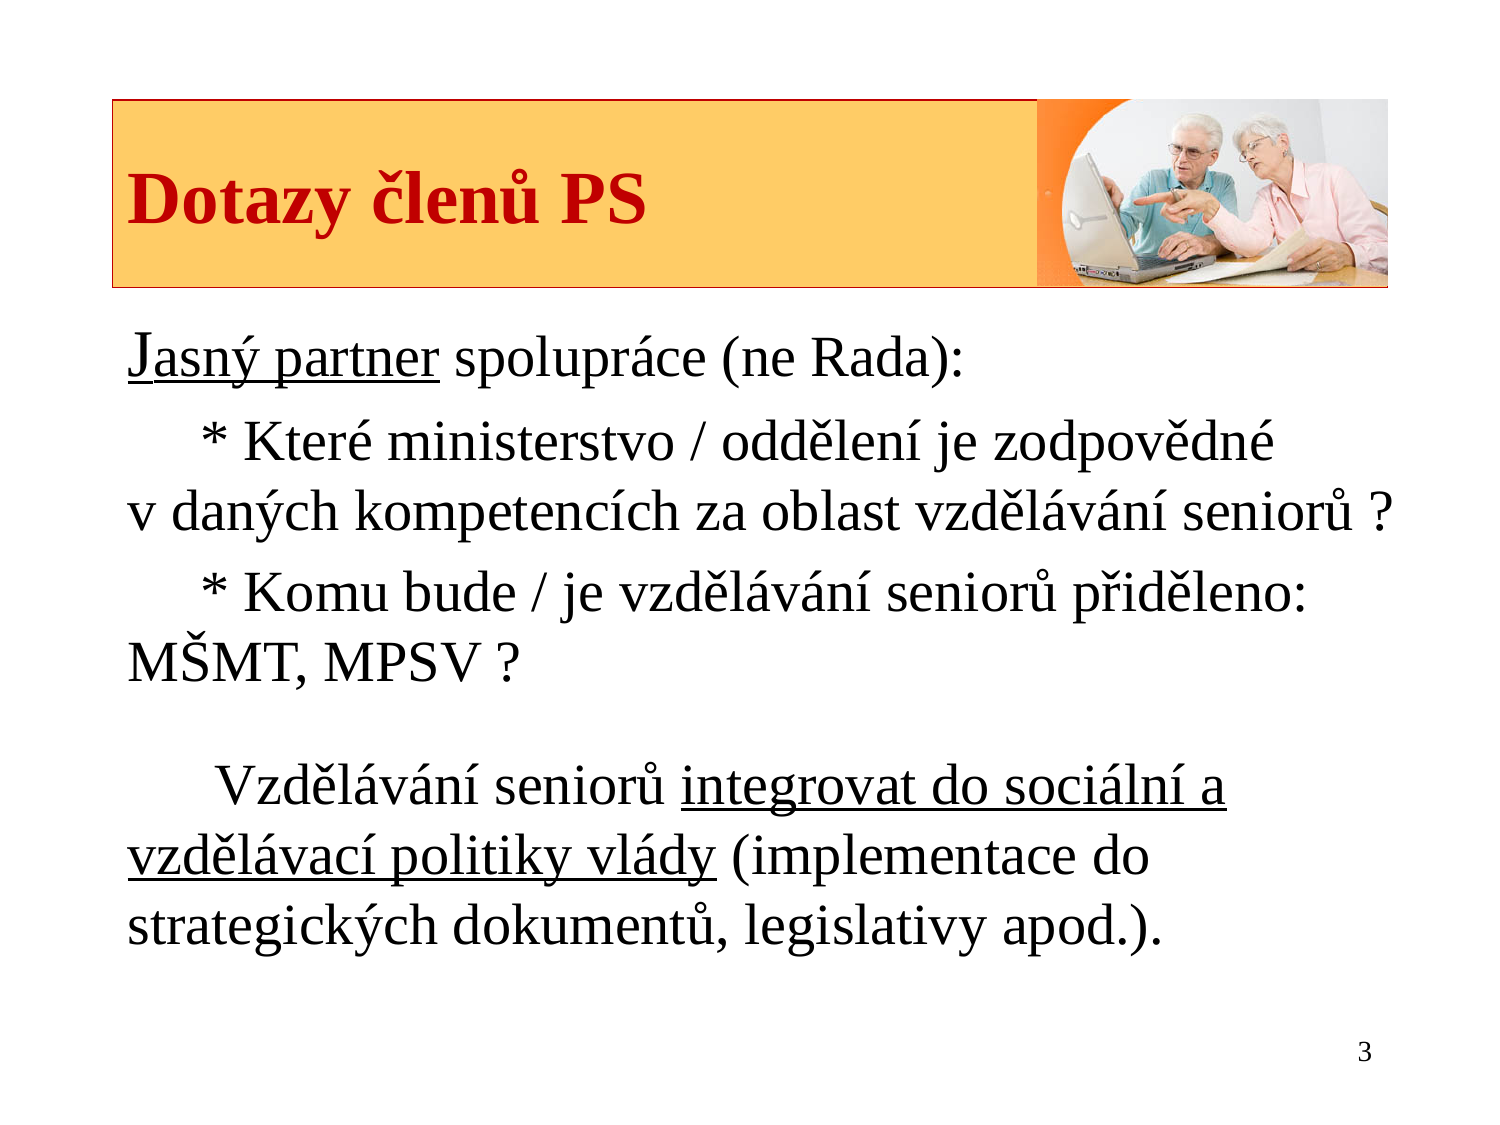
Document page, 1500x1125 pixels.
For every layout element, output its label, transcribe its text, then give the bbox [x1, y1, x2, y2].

title Dotazy členů PS [112, 99, 1036, 288]
slide_number 3 [1074, 1024, 1388, 1101]
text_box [1037, 99, 1388, 286]
list Jasný partner spolupráce (ne Rada): * Které ministerstvo / oddělení je zodpovědné v daných kompetencích za oblast vzdělávání seniorů ? * Komu bude / je vzdělávání seniorů přiděleno: MŠMT, MPSV ? Vzdělávání seniorů integrovat do sociální a vzdělávací politiky vlády (implementace do strategických dokumentů, legislativy apod.). [112, 302, 1412, 1001]
